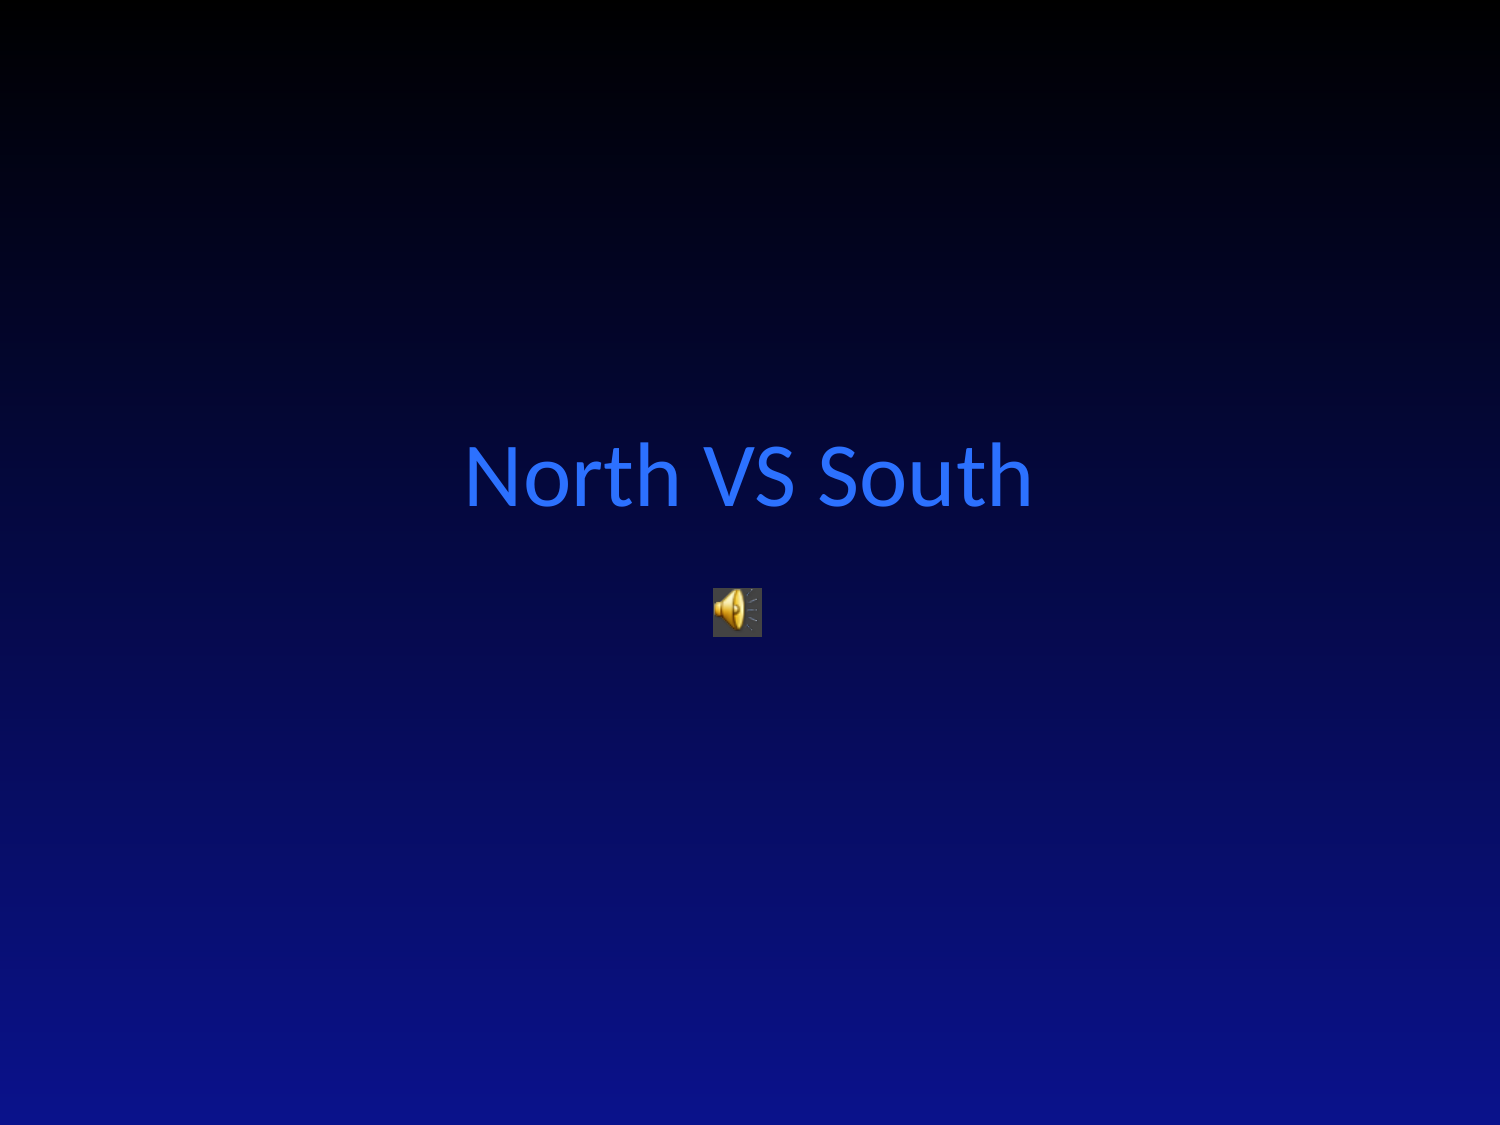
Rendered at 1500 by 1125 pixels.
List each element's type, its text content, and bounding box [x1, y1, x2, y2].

picture [712, 587, 763, 638]
title North VS South [112, 349, 1388, 591]
